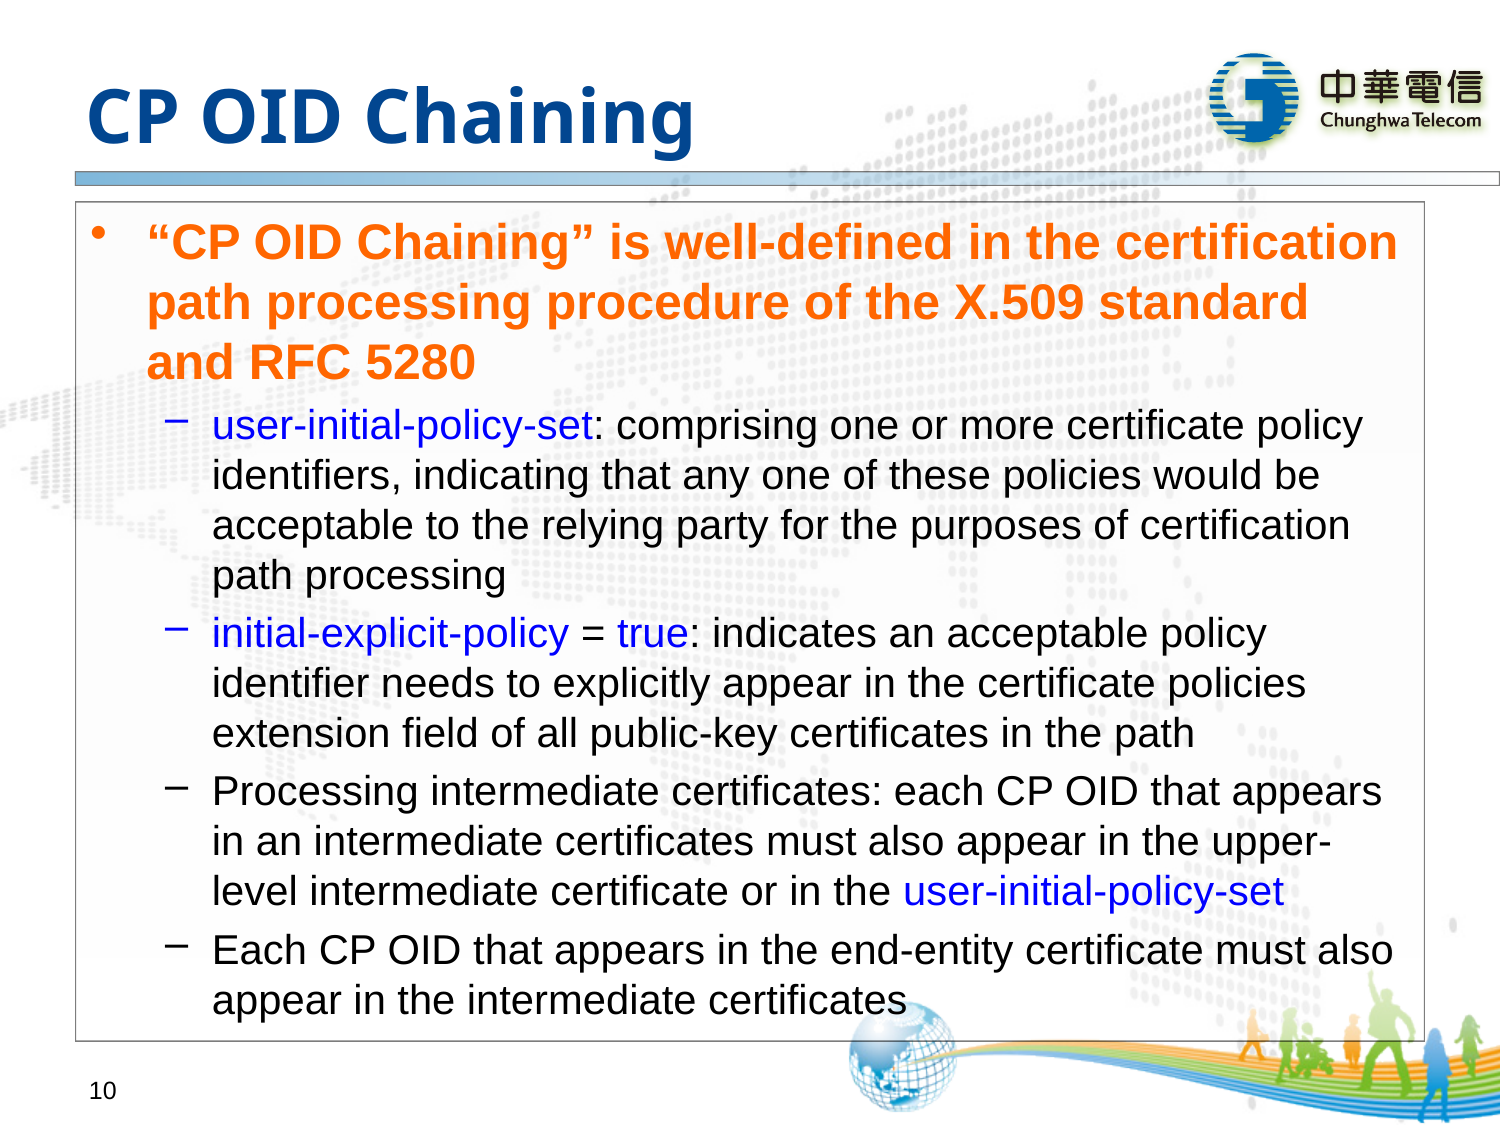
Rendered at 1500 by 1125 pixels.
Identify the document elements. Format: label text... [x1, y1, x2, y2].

picture [1426, 1106, 1442, 1110]
slide_number 10 [73, 1066, 425, 1106]
title CP OID Chaining [70, 42, 1425, 184]
list “CP OID Chaining” is well-defined in the certification path processing procedure of the X.509 standard and RFC 5280 user-initial-policy-set: comprising one or more certificate policy identifiers, indicating that any one of these policies would be acceptable to the relying party for the purposes of certification path processing initial-explicit-policy = true: indicates an acceptable policy identifier needs to explicitly appear in the certificate policies extension field of all public-key certificates in the path Processing intermediate certificates: each CP OID that appears in an intermediate certificates must also appear in the upper-level intermediate certificate or in the user-initial-policy-set Each CP OID that appears in the end-entity certificate must also appear in the intermediate certificates [74, 201, 1426, 1042]
picture [0, 0, 1500, 1125]
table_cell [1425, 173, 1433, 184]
picture [1424, 1112, 1441, 1116]
